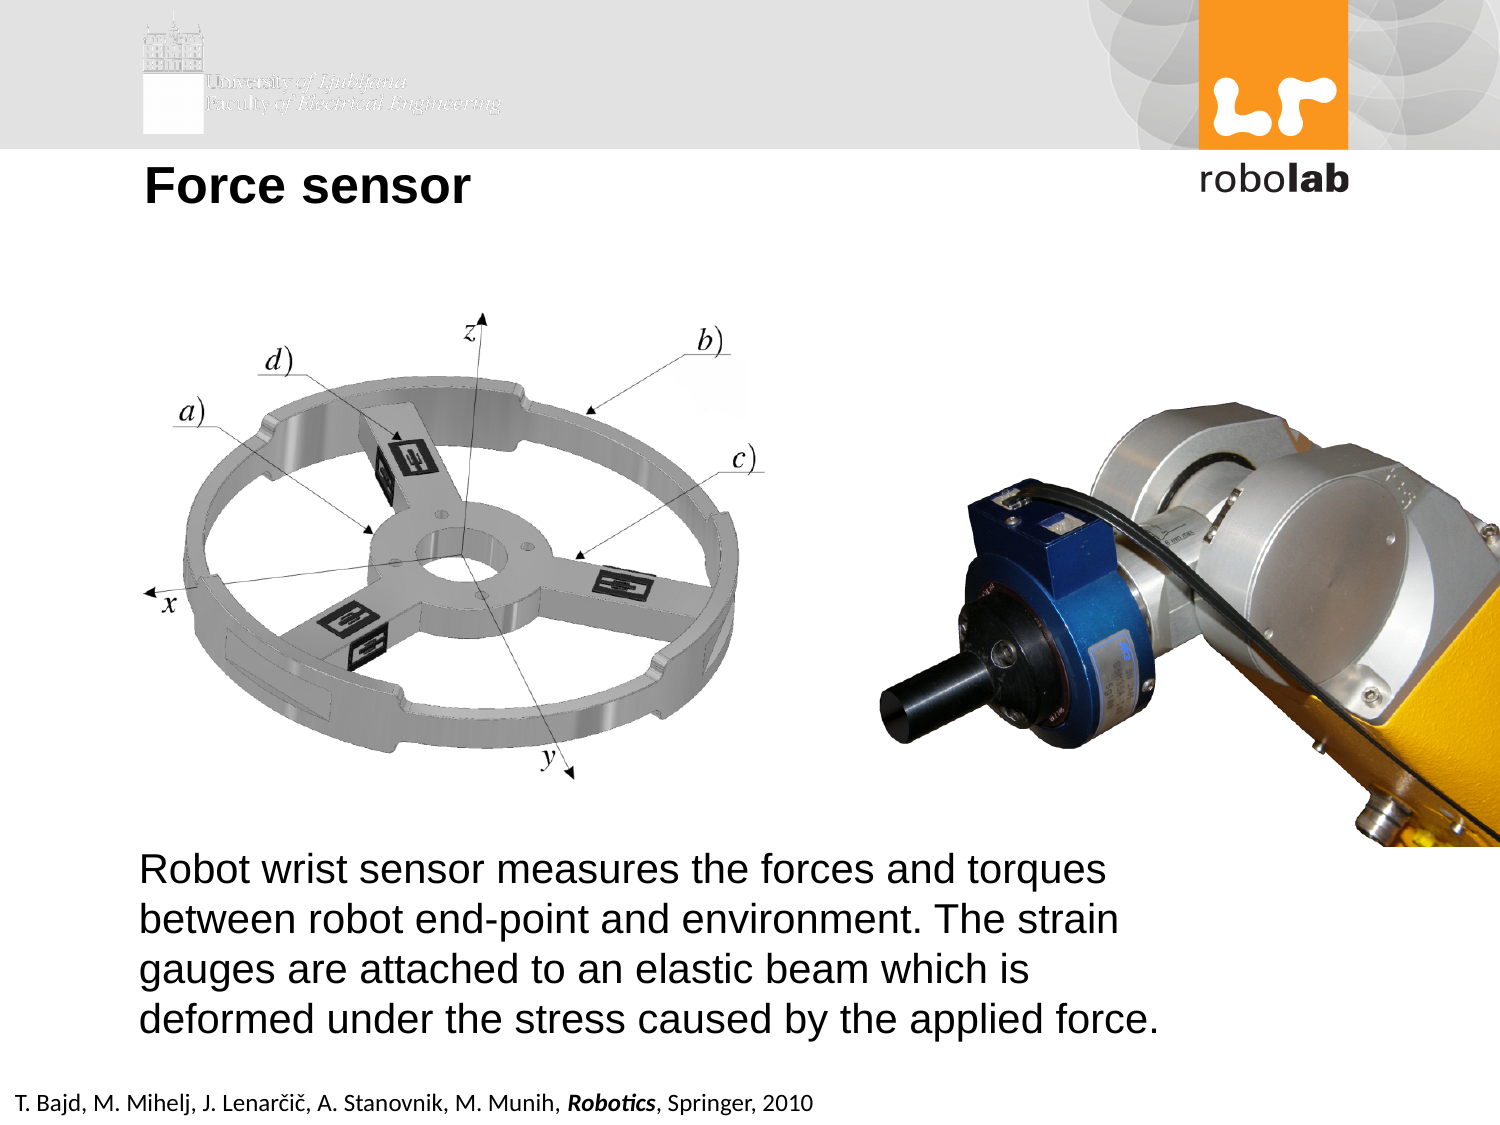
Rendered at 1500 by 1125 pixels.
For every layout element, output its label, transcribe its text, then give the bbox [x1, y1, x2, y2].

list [873, 396, 1500, 848]
title Force sensor [129, 94, 1311, 272]
text_box Robot wrist sensor measures the forces and torques between robot end-point and environment. The strain gauges are attached to an elastic beam which is deformed under the stress caused by the applied force. [123, 834, 1176, 1099]
picture [143, 10, 501, 94]
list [135, 302, 773, 786]
picture [998, 0, 1500, 196]
